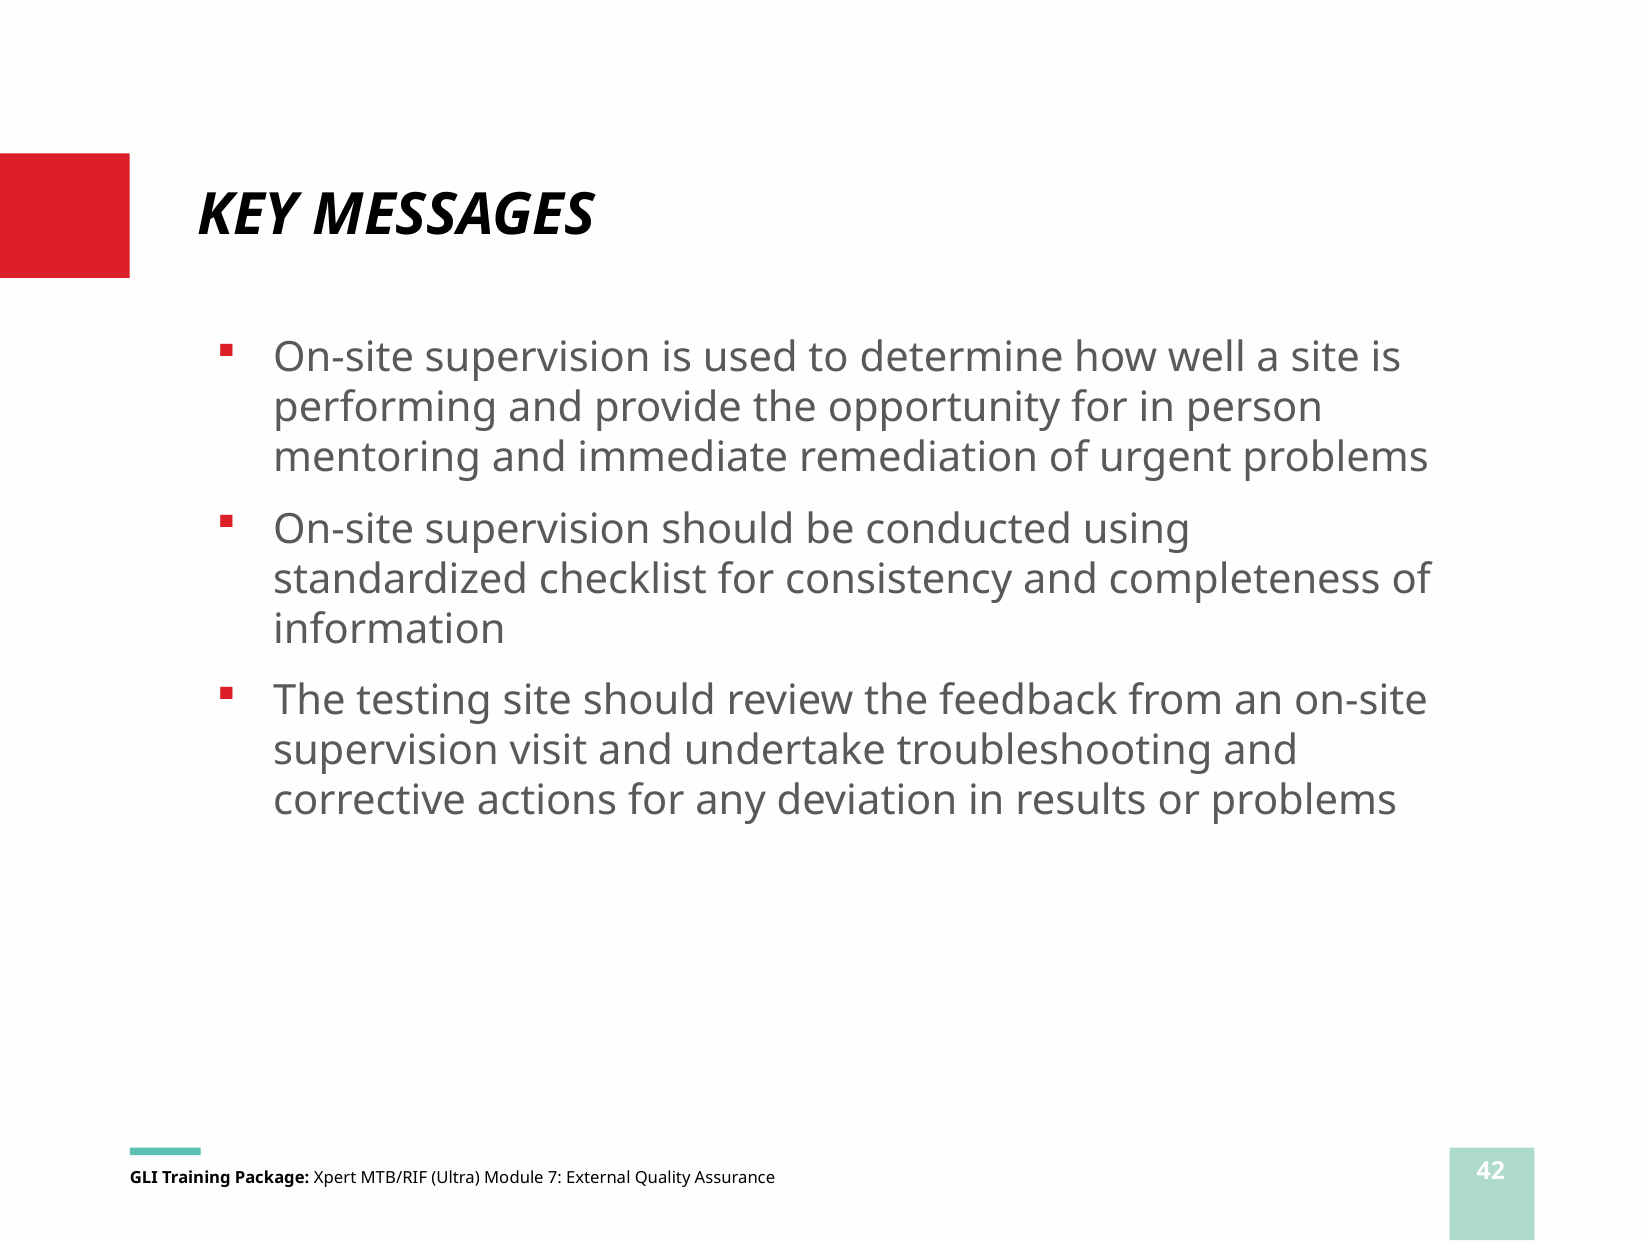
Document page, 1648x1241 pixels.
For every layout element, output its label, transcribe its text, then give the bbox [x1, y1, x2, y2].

list On-site supervision is used to determine how well a site is performing and provide the opportunity for in person mentoring and immediate remediation of urgent problems On-site supervision should be conducted using standardized checklist for consistency and completeness of information The testing site should review the feedback from an on-site supervision visit and undertake troubleshooting and corrective actions for any deviation in results or problems [197, 330, 1450, 1087]
title KEY MESSAGES [197, 153, 1450, 278]
